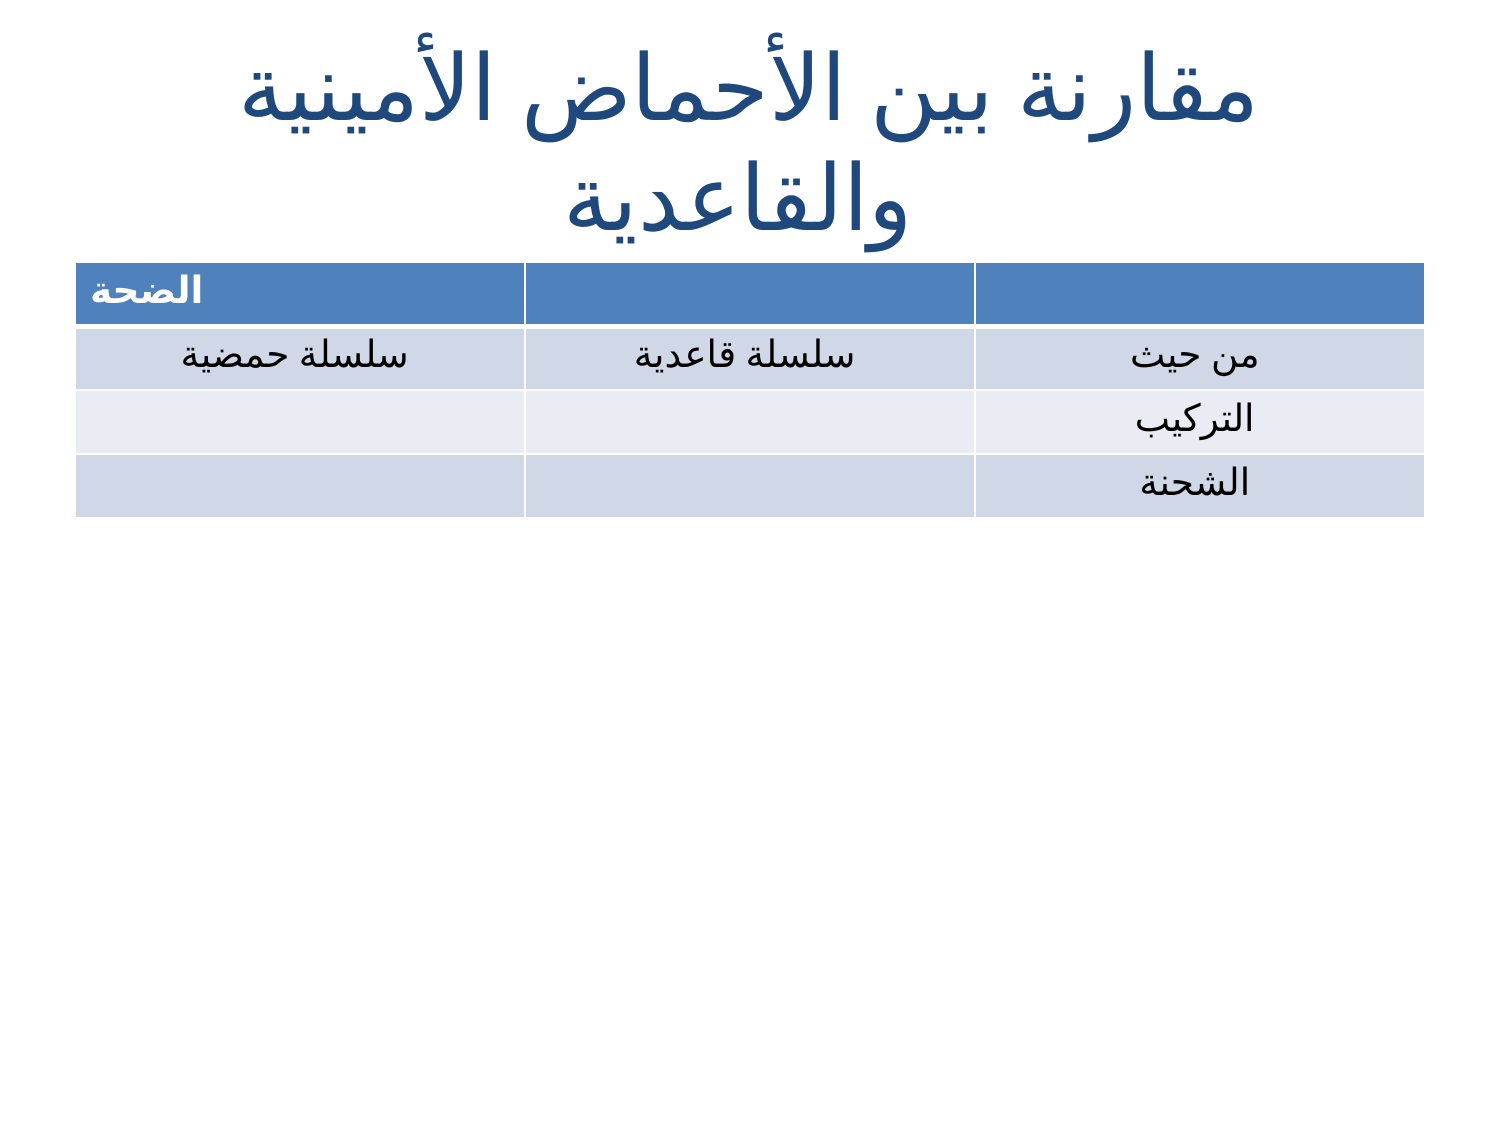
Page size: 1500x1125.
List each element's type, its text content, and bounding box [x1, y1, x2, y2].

table_cell الشحنة [976, 455, 1424, 517]
title مقارنة بين الأحماض الأمينية والقاعدية [75, 45, 1425, 233]
table_cell [76, 391, 524, 453]
table_cell من حيث [976, 329, 1424, 389]
table_cell سلسلة حمضية [76, 329, 524, 389]
table_header [526, 263, 974, 324]
table_cell [76, 455, 524, 517]
table_cell سلسلة قاعدية [526, 329, 974, 389]
table_cell التركيب [976, 391, 1424, 453]
table_header الضحة [76, 263, 524, 324]
table_cell [526, 391, 974, 453]
table_cell [526, 455, 974, 517]
table_header [976, 263, 1424, 324]
